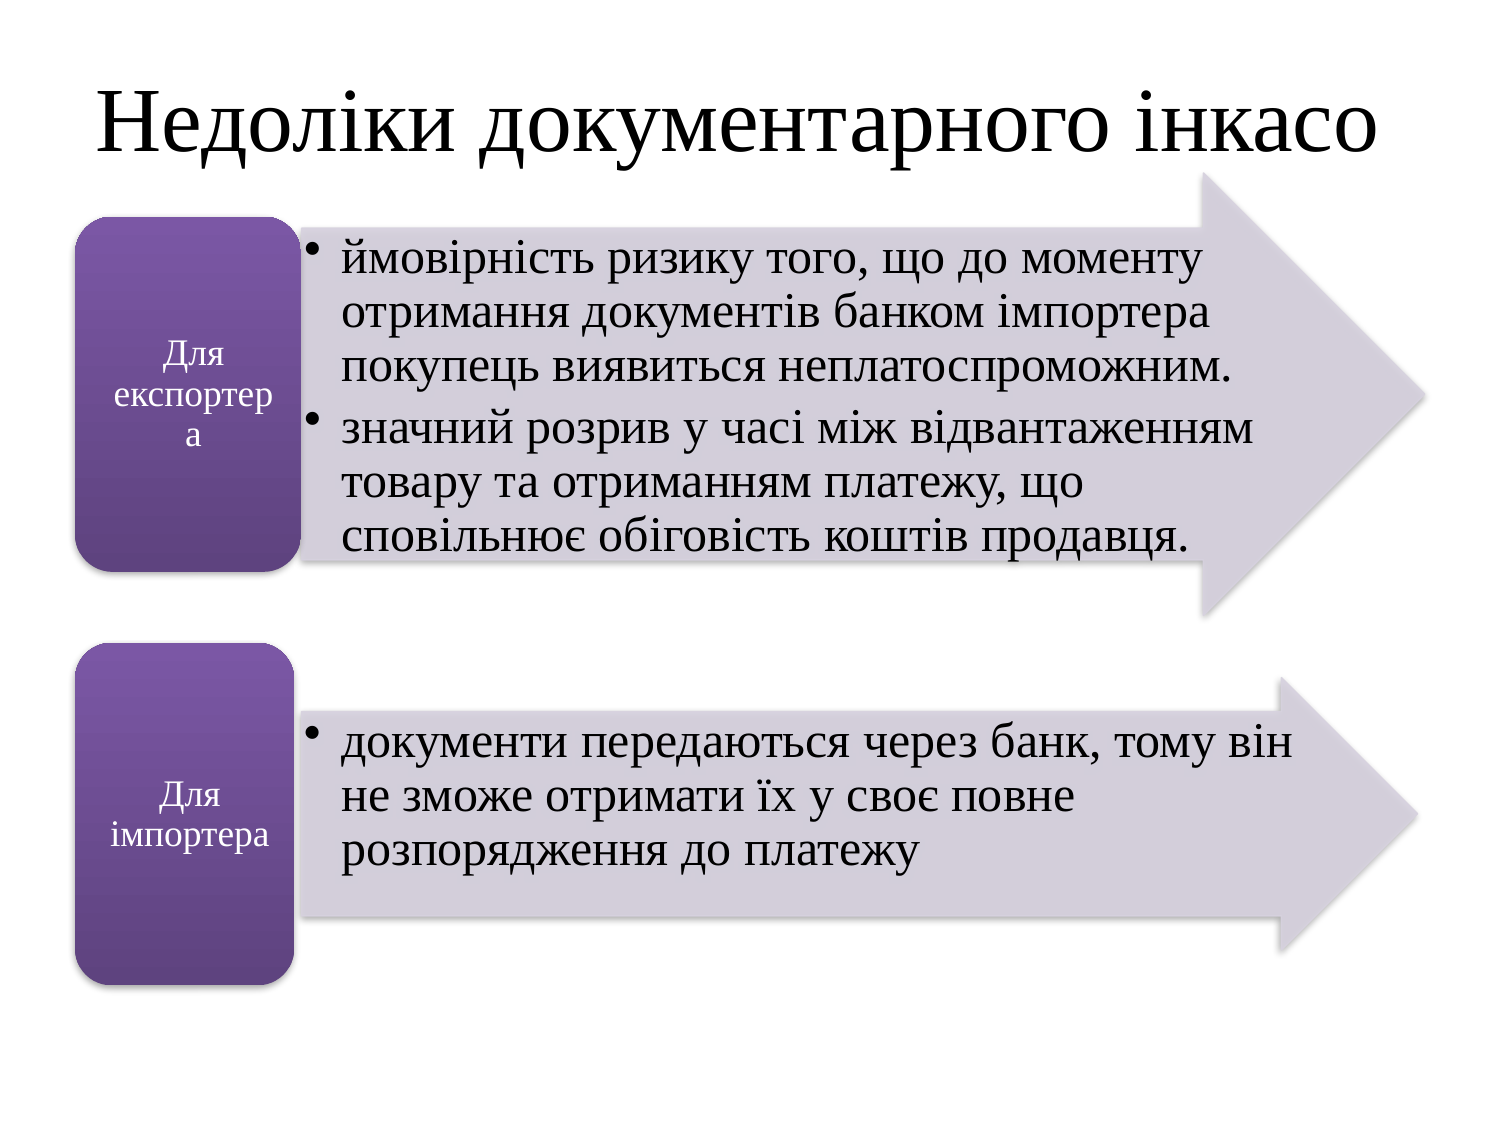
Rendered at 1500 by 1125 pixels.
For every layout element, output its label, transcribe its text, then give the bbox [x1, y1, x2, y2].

title Недоліки документарного інкасо [75, 45, 1425, 172]
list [74, 172, 1426, 986]
